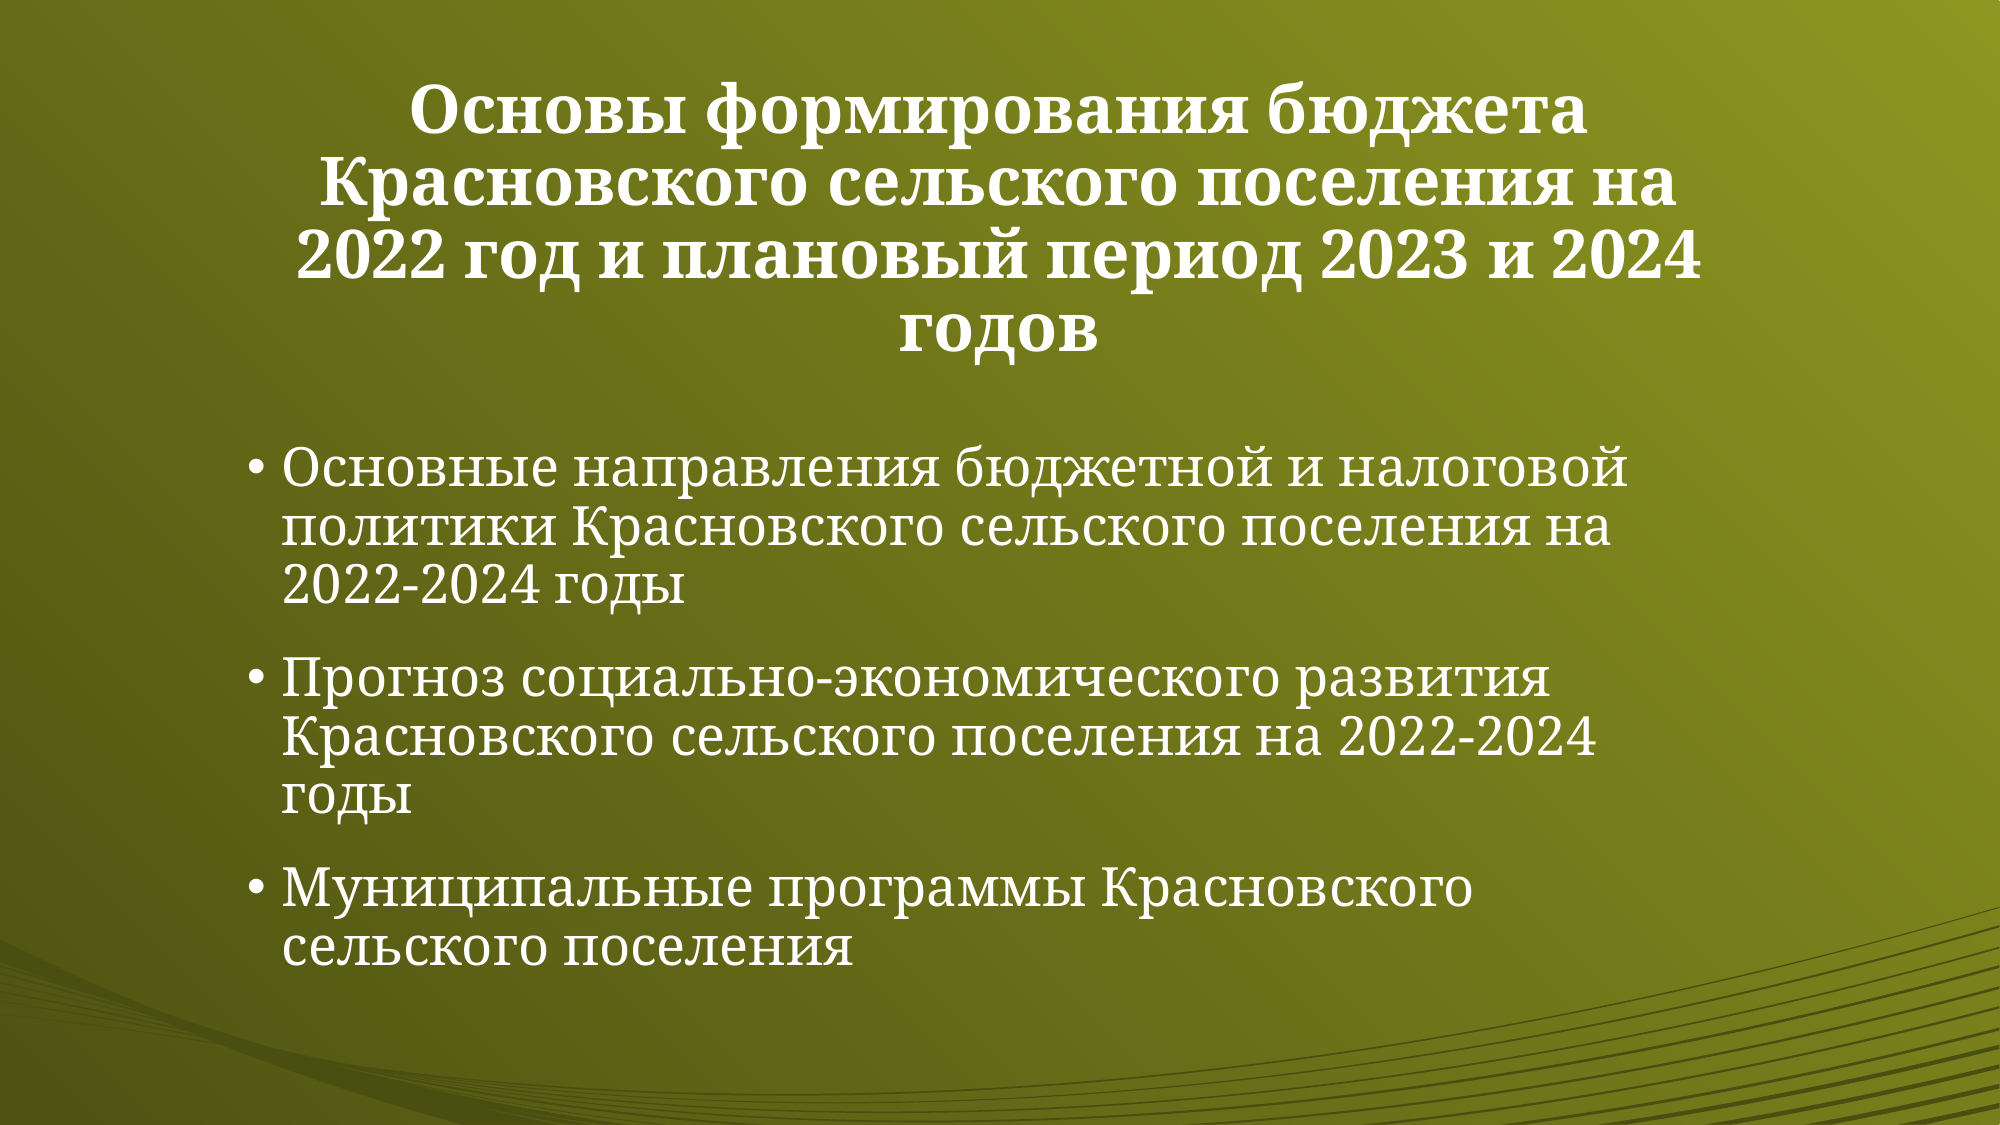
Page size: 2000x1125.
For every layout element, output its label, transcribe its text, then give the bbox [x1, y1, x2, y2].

title Основы формирования бюджета Красновского сельского поселения на 2022 год и плановый период 2023 и 2024 годов [249, 65, 1750, 374]
list Основные направления бюджетной и налоговой политики Красновского сельского поселения на 2022-2024 годы Прогноз социально-экономического развития Красновского сельского поселения на 2022-2024 годы Муниципальные программы Красновского сельского поселения [231, 432, 1750, 988]
